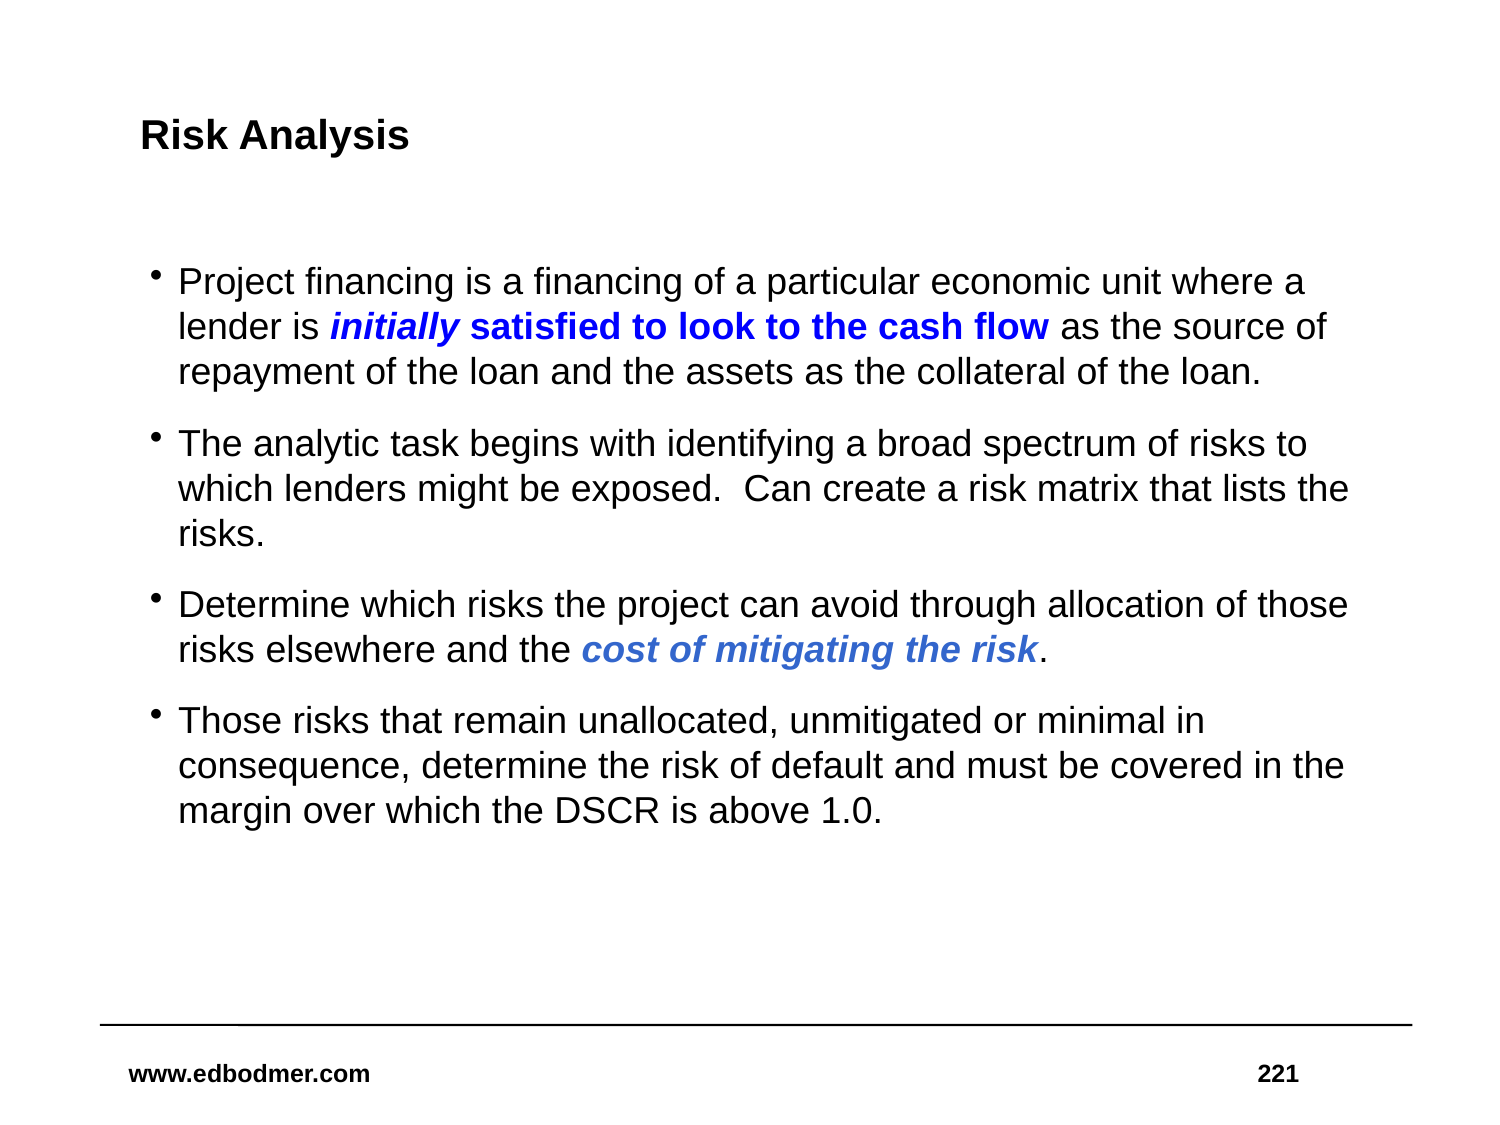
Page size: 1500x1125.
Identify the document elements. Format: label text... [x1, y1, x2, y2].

title Risk Analysis [125, 99, 1288, 225]
list Project financing is a financing of a particular economic unit where a lender is initially satisfied to look to the cash flow as the source of repayment of the loan and the assets as the collateral of the loan. The analytic task begins with identifying a broad spectrum of risks to which lenders might be exposed. Can create a risk matrix that lists the risks. Determine which risks the project can avoid through allocation of those risks elsewhere and the cost of mitigating the risk. Those risks that remain unallocated, unmitigated or minimal in consequence, determine the risk of default and must be covered in the margin over which the DSCR is above 1.0. [125, 249, 1375, 1000]
